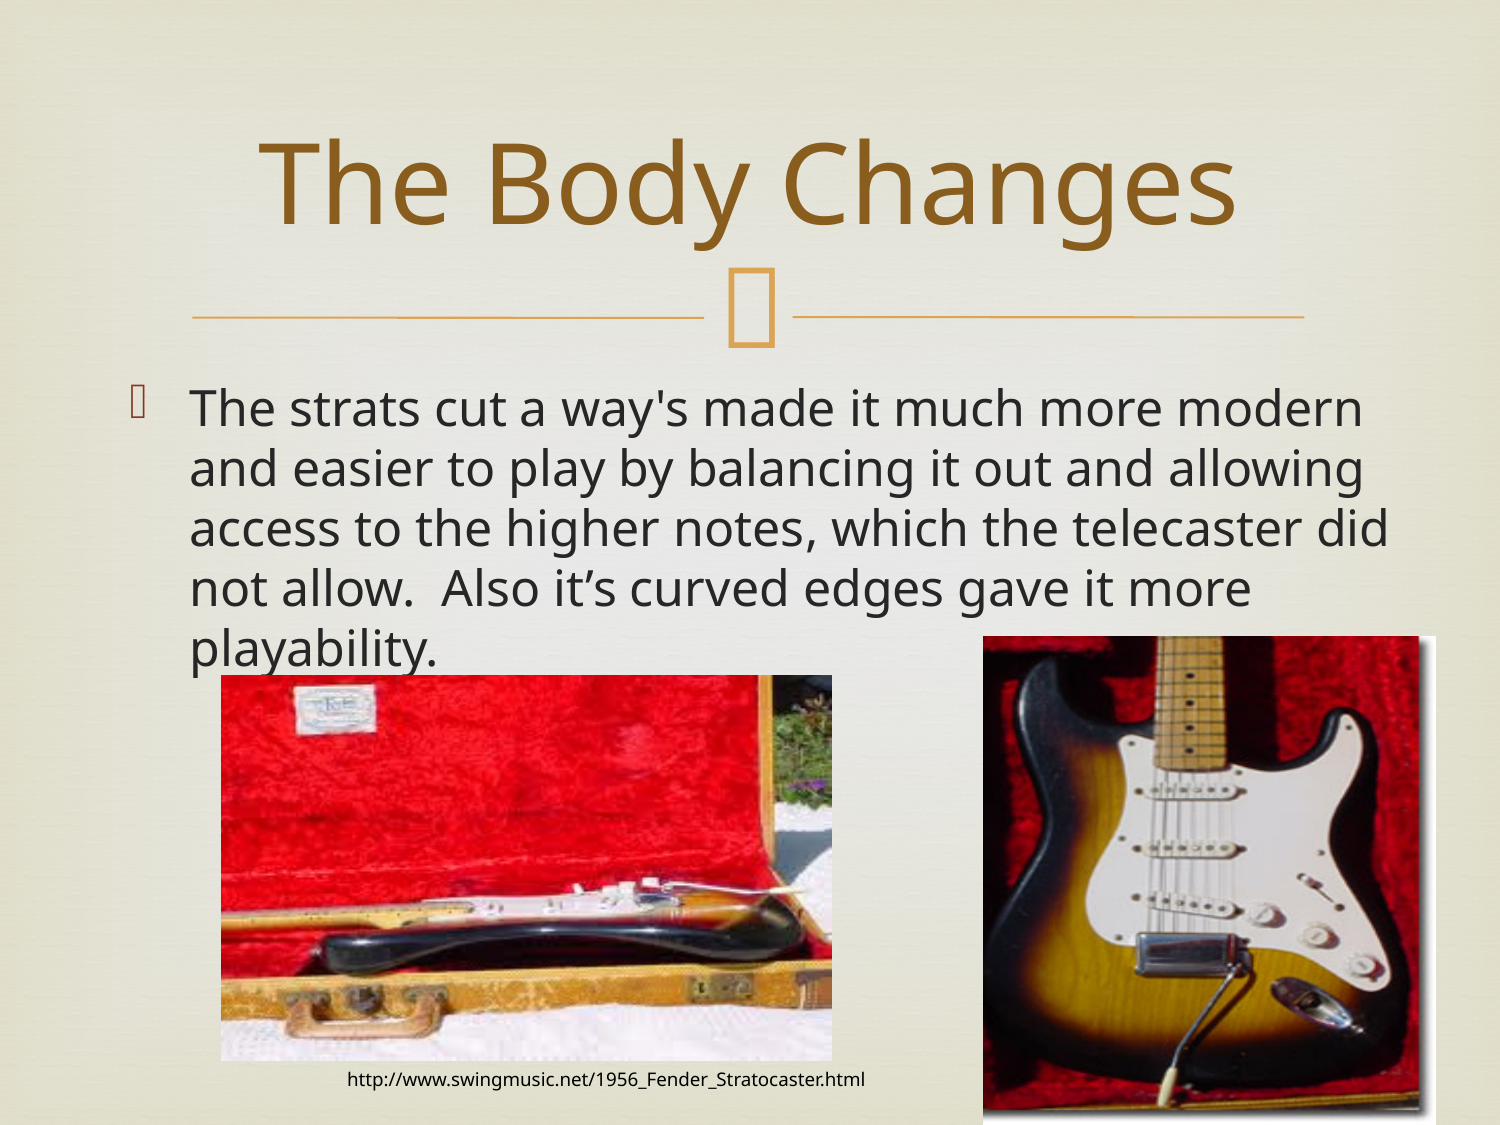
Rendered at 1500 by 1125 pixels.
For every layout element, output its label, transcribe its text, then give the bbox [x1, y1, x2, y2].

picture [982, 635, 1437, 1125]
title The Body Changes [112, 93, 1386, 267]
picture [220, 674, 832, 1061]
list The strats cut a way's made it much more modern and easier to play by balancing it out and allowing access to the higher notes, which the telecaster did not allow. Also it’s curved edges gave it more playability. [114, 368, 1436, 641]
text_box http://www.swingmusic.net/1956_Fender_Stratocaster.html [332, 1060, 976, 1098]
